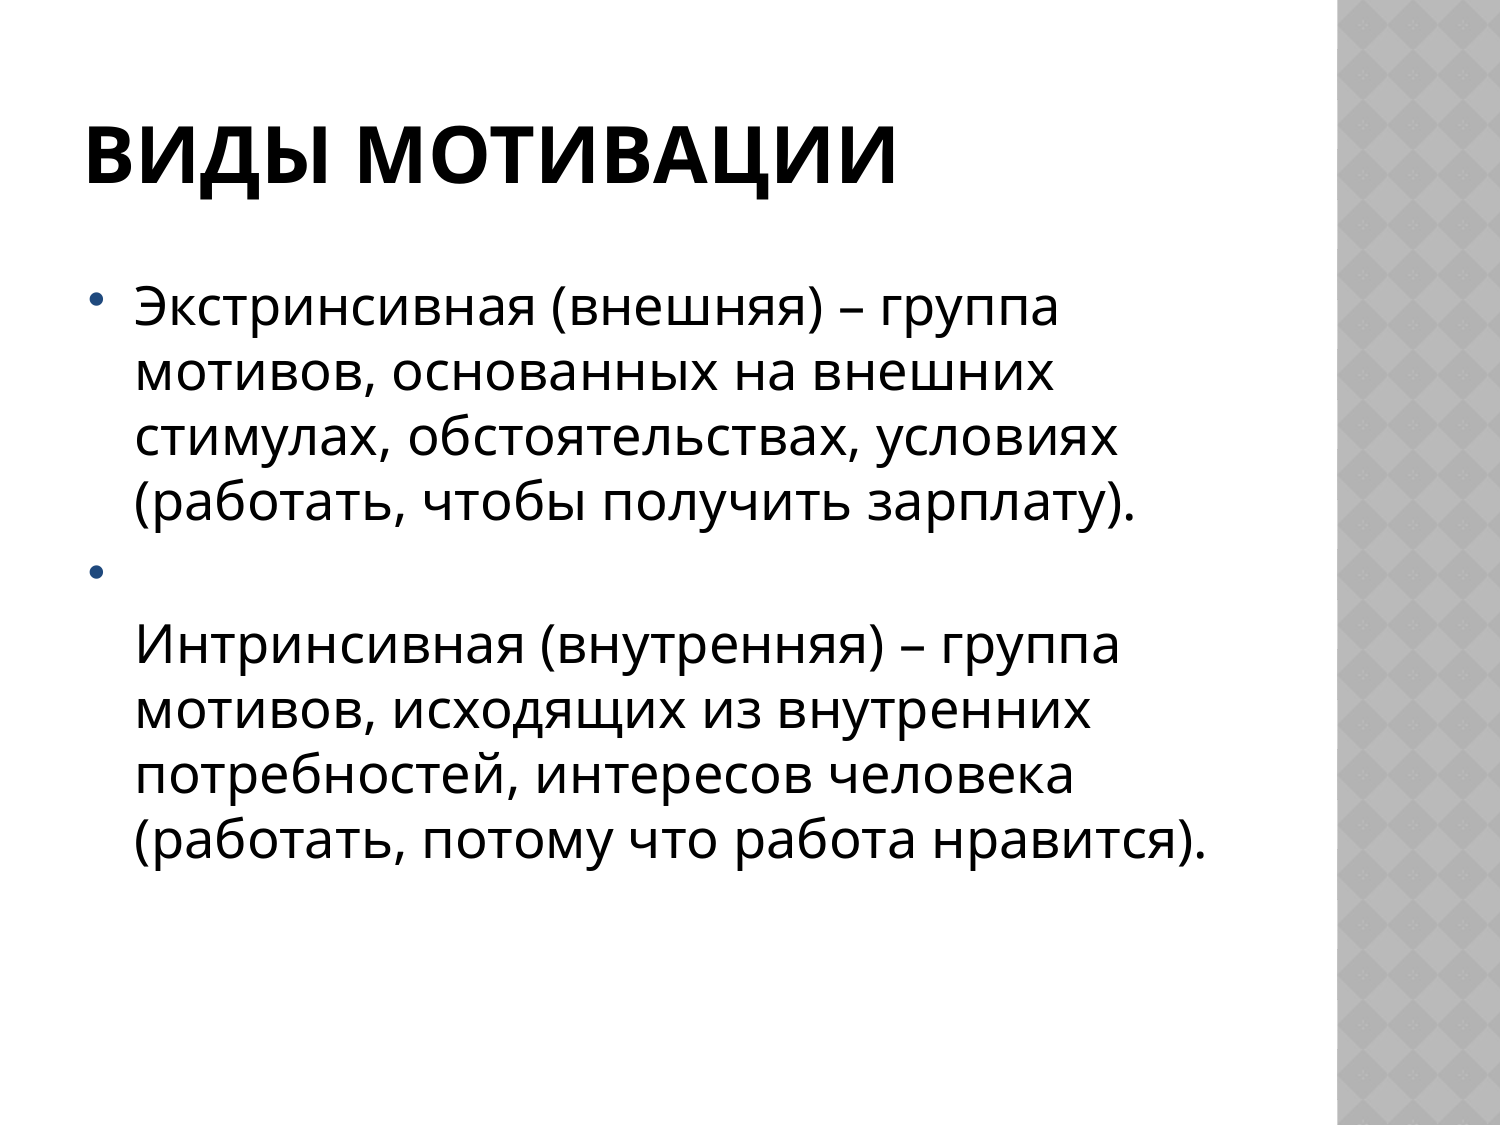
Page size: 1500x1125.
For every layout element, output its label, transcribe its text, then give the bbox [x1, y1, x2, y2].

title Виды мотивации [75, 52, 1263, 200]
list Экстринсивная (внешняя) – группа мотивов, основанных на внешних стимулах, обстоятельствах, условиях (работать, чтобы получить зарплату). Интринсивная (внутренняя) – группа мотивов, исходящих из внутренних потребностей, интересов человека (работать, потому что работа нравится). [75, 264, 1263, 1059]
